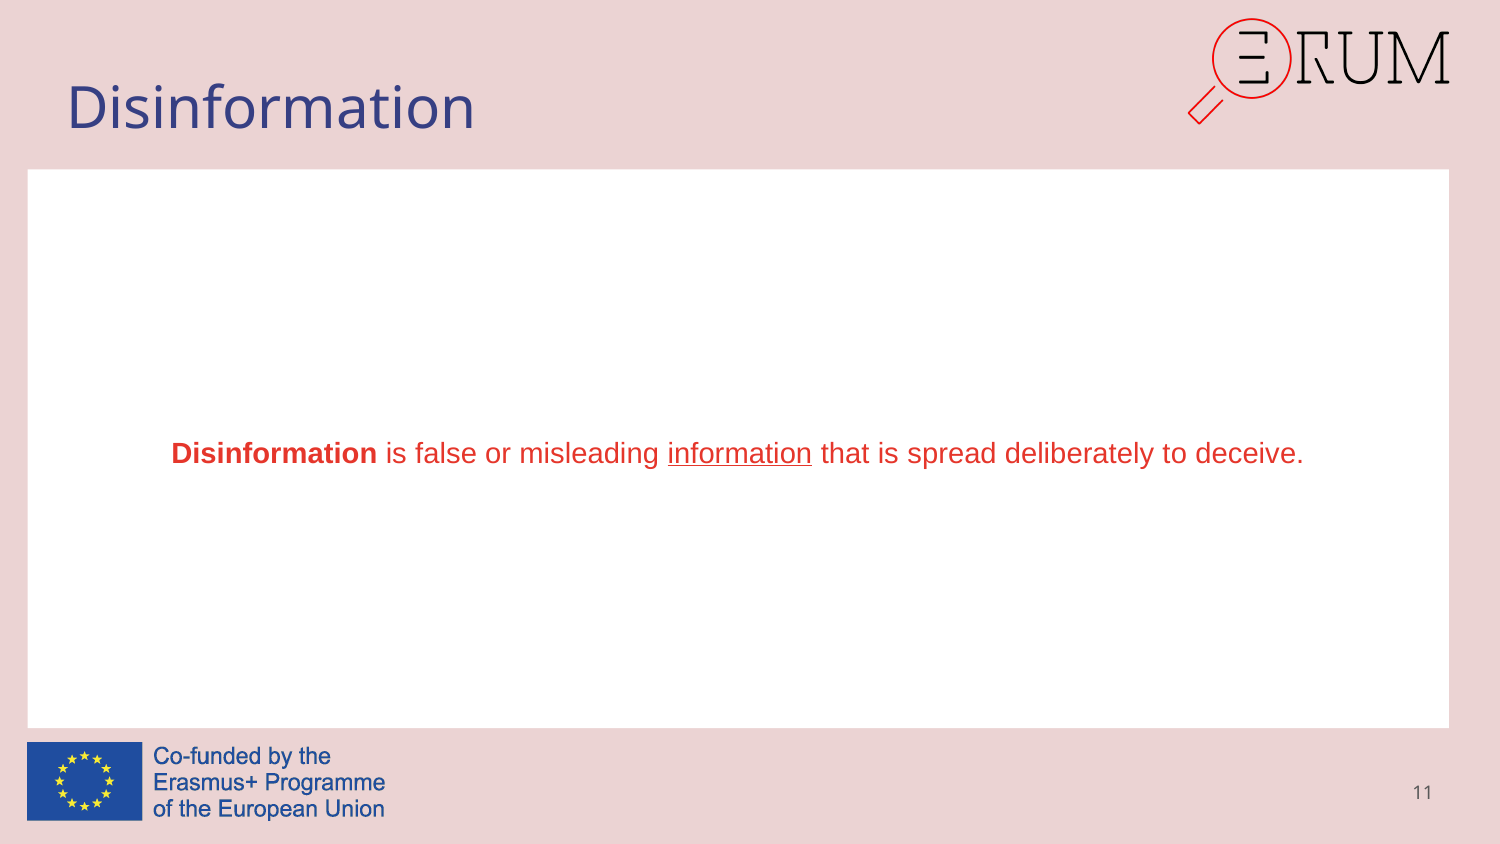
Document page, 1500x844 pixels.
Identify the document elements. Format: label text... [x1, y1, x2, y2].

list Disinformation is false or misleading information that is spread deliberately to deceive. [27, 169, 1449, 729]
picture [27, 742, 385, 821]
slide_number 11 [1358, 761, 1449, 826]
title Disinformation [51, 55, 1168, 150]
picture [1136, 0, 1500, 137]
